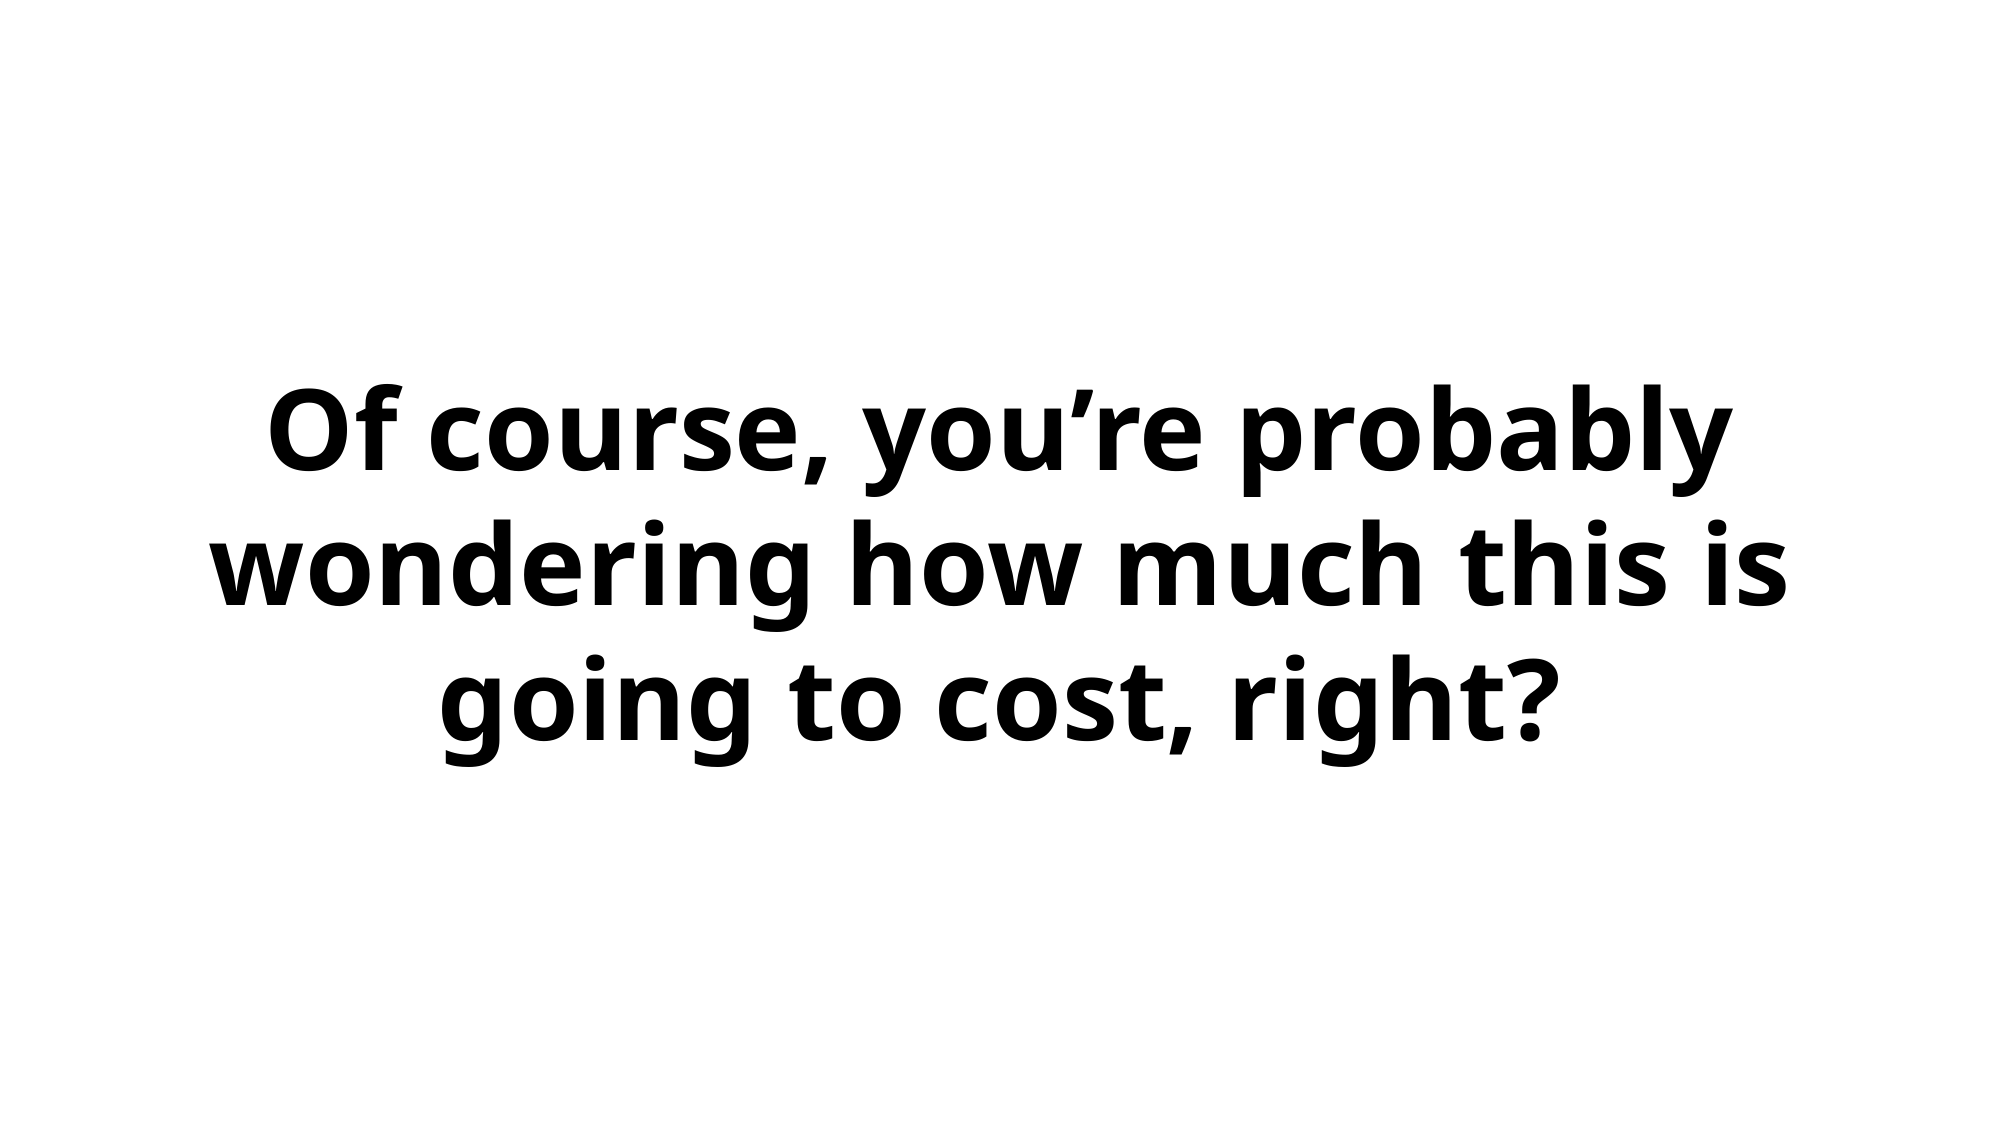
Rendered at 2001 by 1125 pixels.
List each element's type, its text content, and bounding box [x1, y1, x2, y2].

text_box Of course, you’re probably wondering how much this is going to cost, right? [93, 350, 1907, 771]
